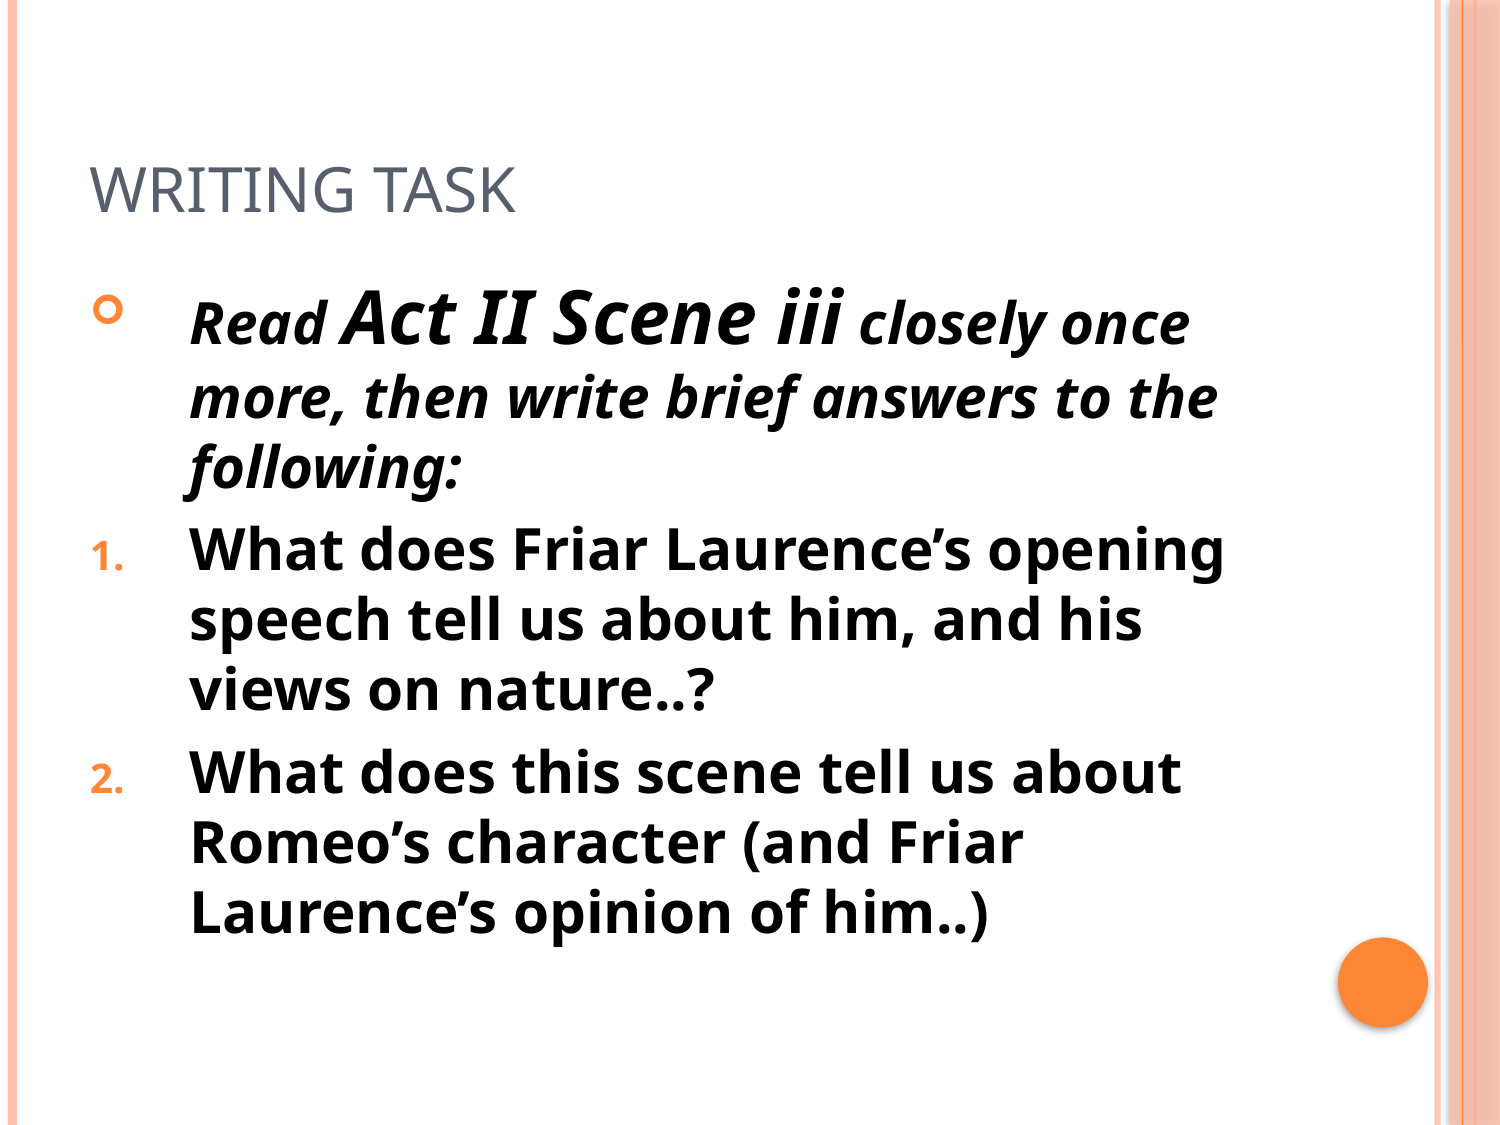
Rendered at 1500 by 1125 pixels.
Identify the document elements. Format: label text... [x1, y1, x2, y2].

title Writing task [75, 45, 1300, 233]
list Read Act II Scene iii closely once more, then write brief answers to the following: What does Friar Laurence’s opening speech tell us about him, and his views on nature..? What does this scene tell us about Romeo’s character (and Friar Laurence’s opinion of him..) [75, 262, 1300, 1062]
